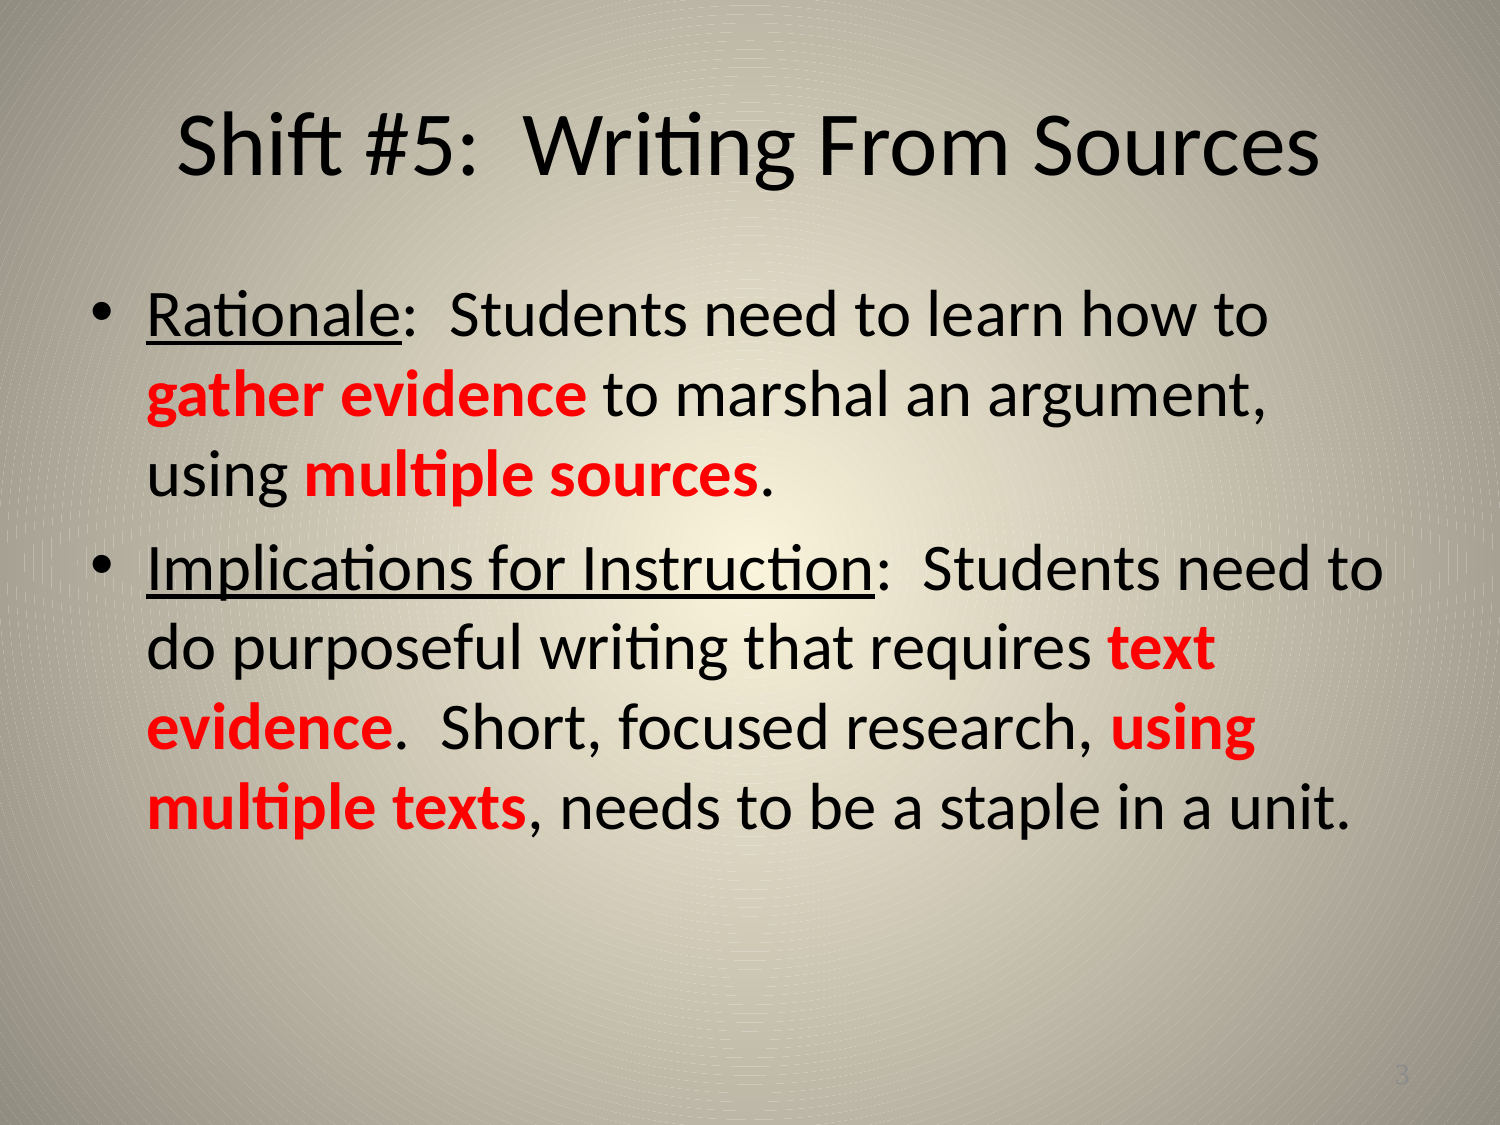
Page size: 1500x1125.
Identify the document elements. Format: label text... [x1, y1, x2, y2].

list Rationale: Students need to learn how to gather evidence to marshal an argument, using multiple sources. Implications for Instruction: Students need to do purposeful writing that requires text evidence. Short, focused research, using multiple texts, needs to be a staple in a unit. [75, 262, 1425, 1005]
title Shift #5: Writing From Sources [75, 45, 1425, 233]
slide_number 3 [1074, 1042, 1425, 1103]
